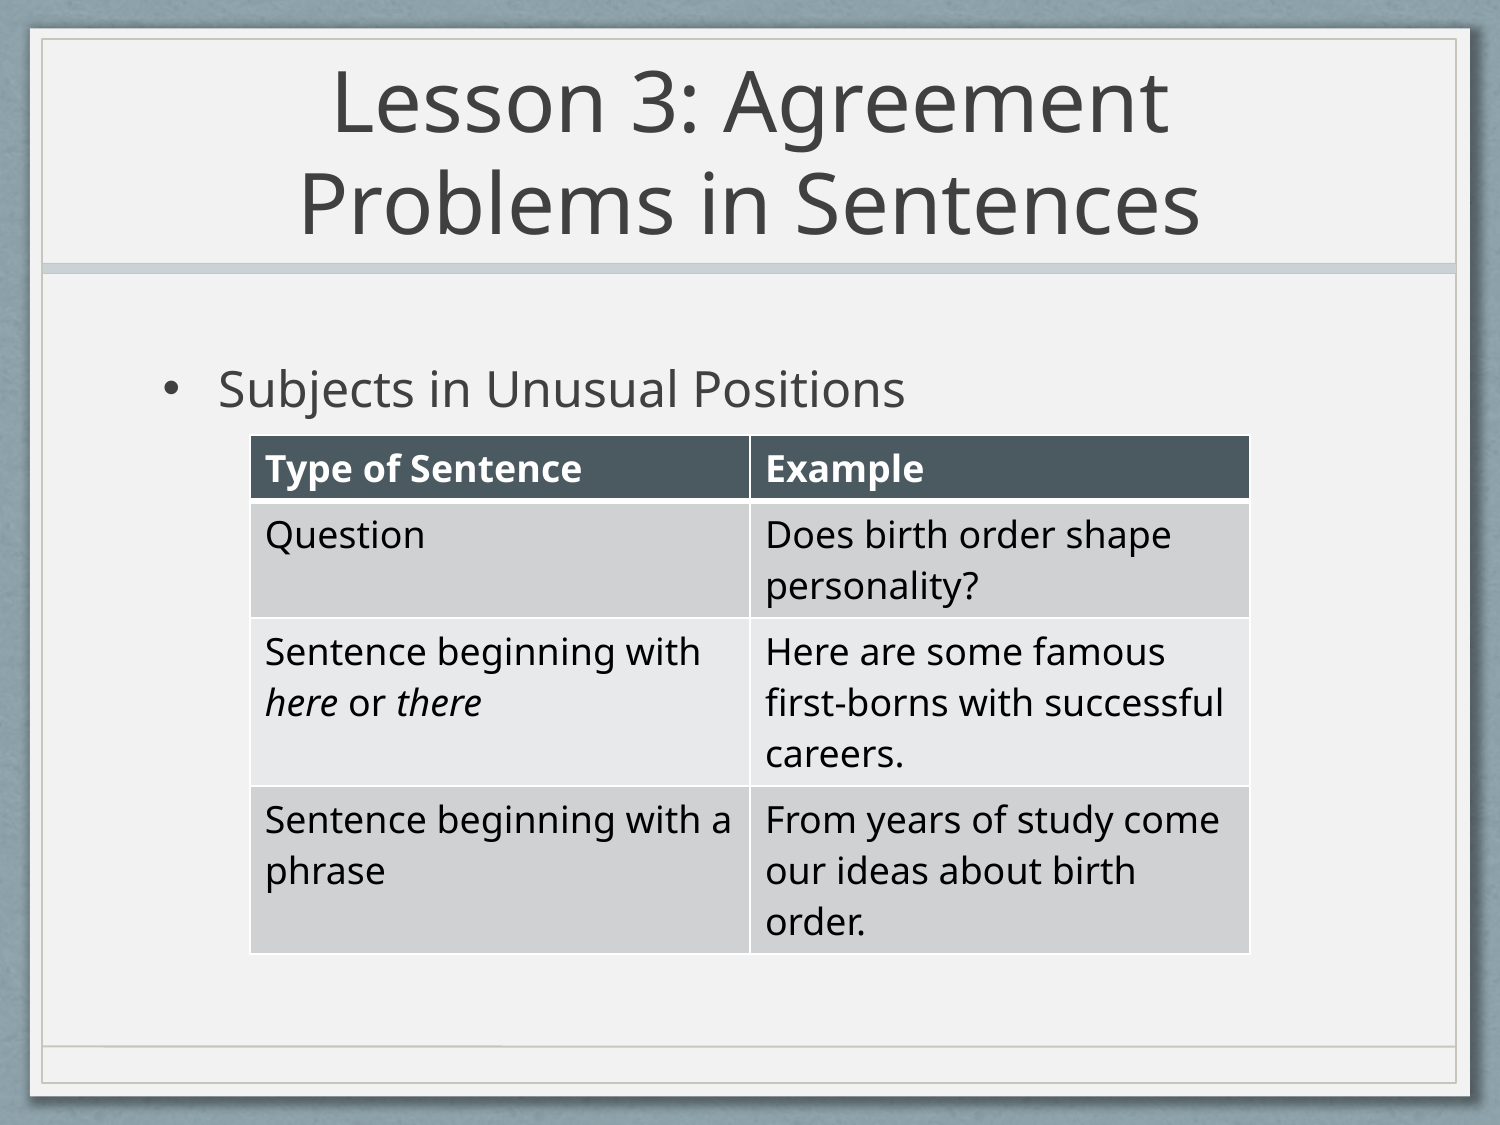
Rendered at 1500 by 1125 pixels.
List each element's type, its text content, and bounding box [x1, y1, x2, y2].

table_cell Here are some famous first-borns with successful careers. [751, 619, 1249, 785]
table_header Type of Sentence [251, 436, 749, 498]
table_cell Does birth order shape personality? [751, 504, 1249, 617]
table_header Example [751, 436, 1249, 498]
list Subjects in Unusual Positions [147, 350, 1353, 995]
title Lesson 3: Agreement Problems in Sentences [147, 40, 1353, 260]
table_cell Question [251, 504, 749, 617]
table_cell Sentence beginning with a phrase [251, 787, 749, 953]
table_cell Sentence beginning with here or there [251, 619, 749, 785]
table_cell From years of study come our ideas about birth order. [751, 787, 1249, 953]
